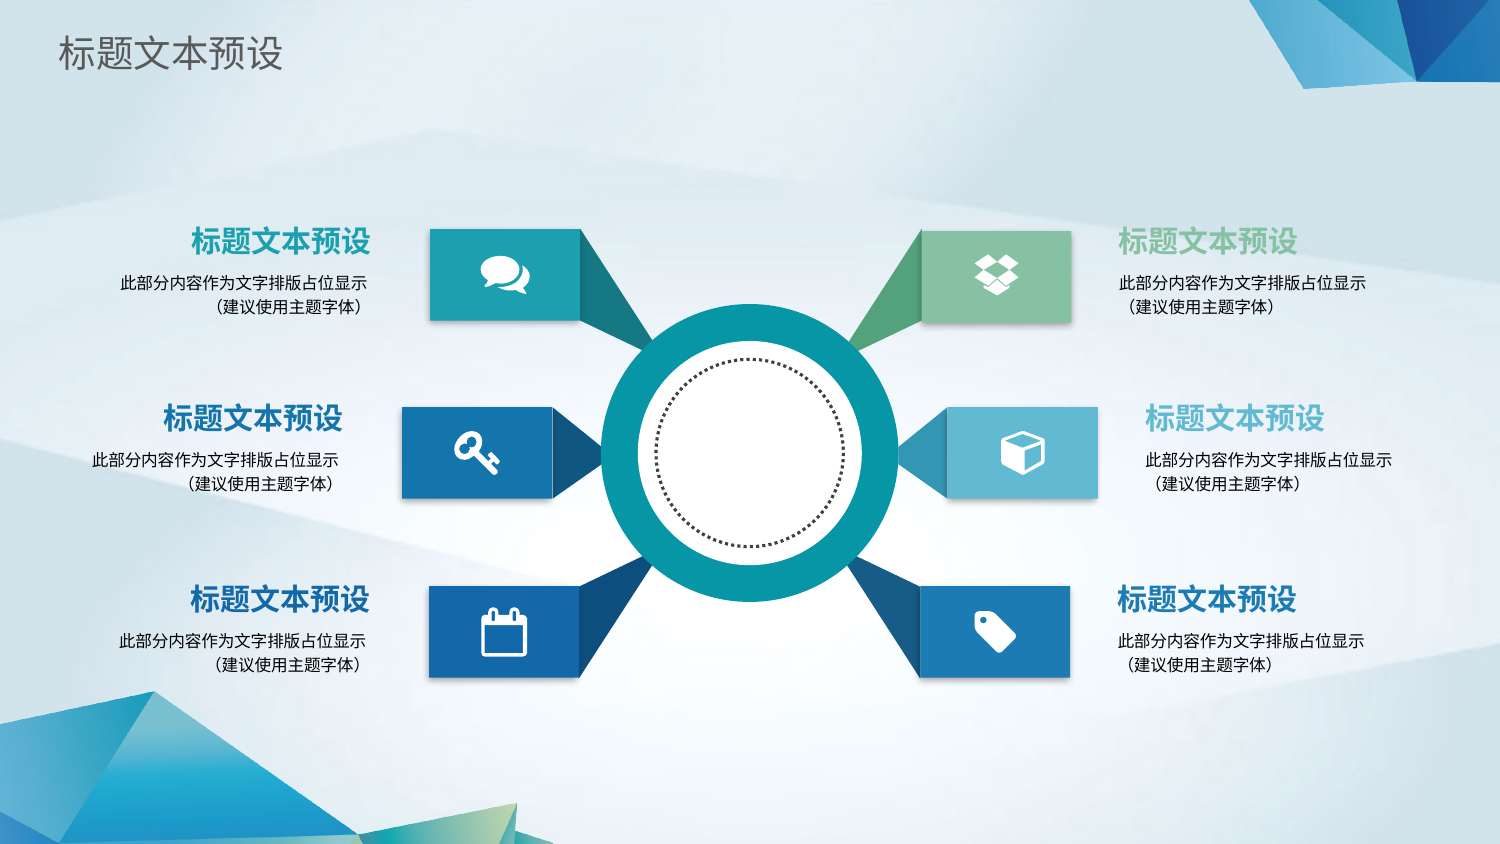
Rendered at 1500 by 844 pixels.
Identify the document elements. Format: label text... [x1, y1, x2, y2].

text_box 标题文本预设 [41, 20, 302, 86]
picture [0, 0, 1500, 844]
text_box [85, 222, 1451, 686]
